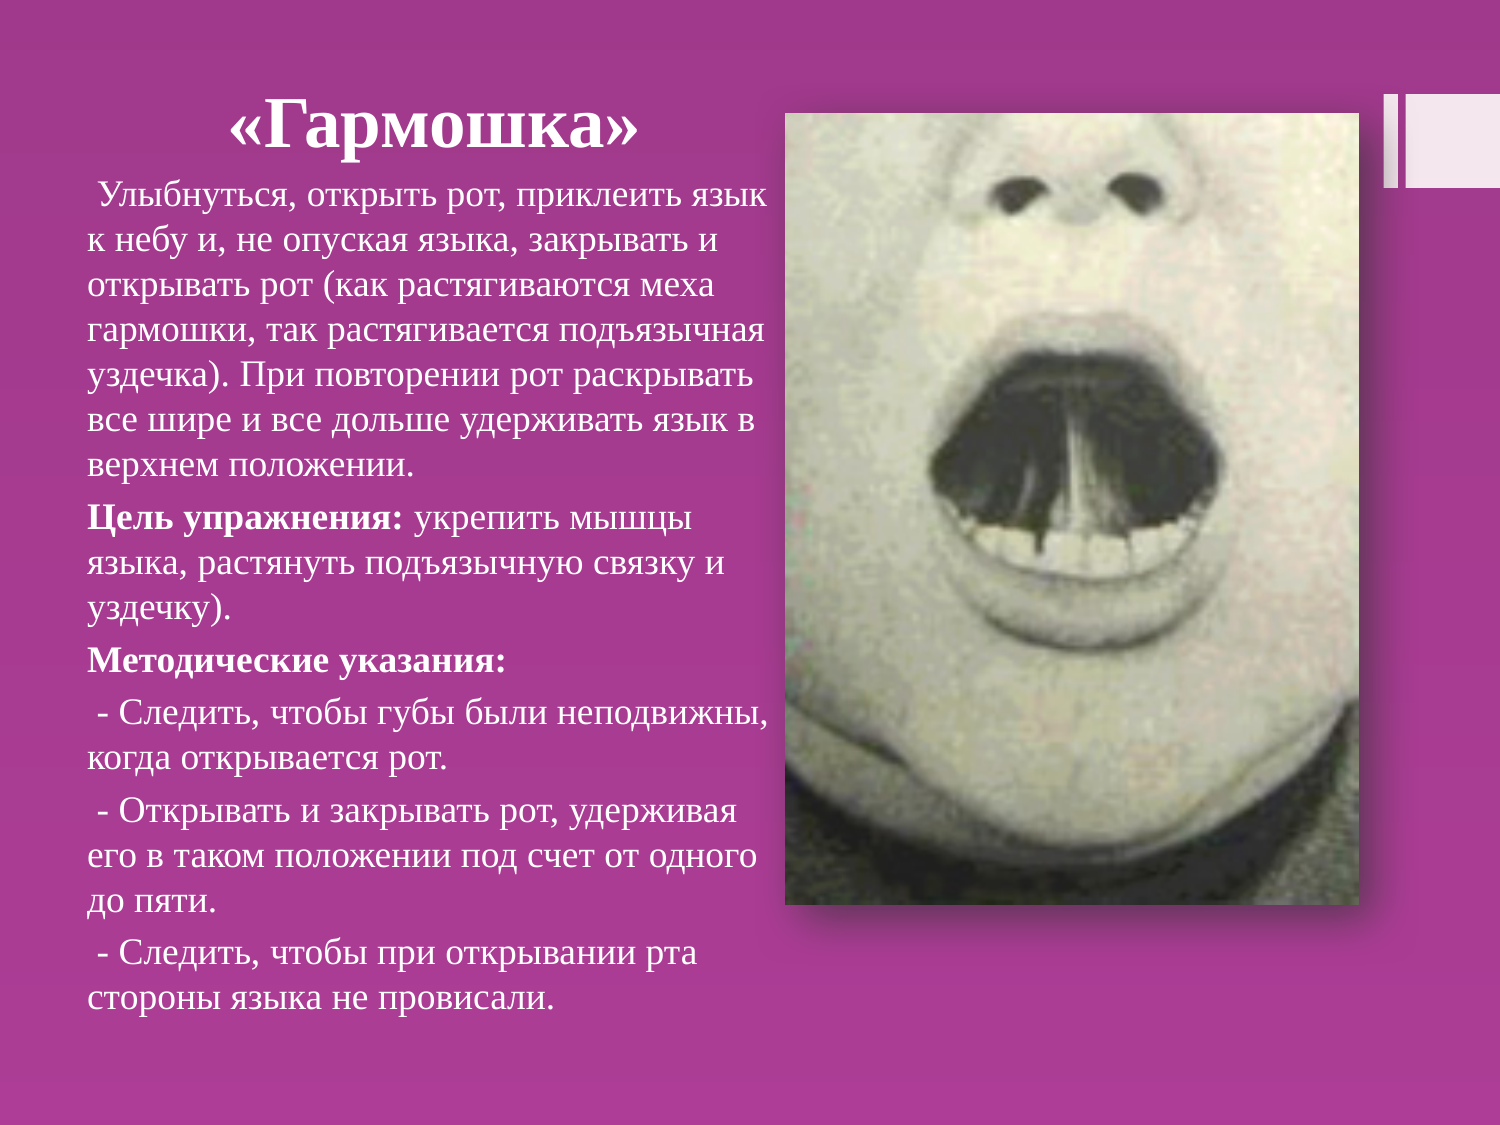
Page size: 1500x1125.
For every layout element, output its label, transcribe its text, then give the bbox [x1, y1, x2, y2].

picture [784, 113, 1359, 906]
list «Гармошка» Улыбнуться, открыть рот, приклеить язык к небу и, не опуская языка, закрывать и открывать рот (как растягиваются меха гармошки, так растягивается подъязычная уздечка). При повторении рот раскрывать все шире и все дольше удерживать язык в верхнем положении. Цель упражнения: укрепить мышцы языка, растянуть подъязычную связку и уздечку). Методические указания: - Следить, чтобы губы были неподвижны, когда открывается рот. - Открывать и закрывать рот, удерживая его в таком положении под счет от одного до пяти. - Следить, чтобы при открывании рта стороны языка не провисали. [64, 66, 798, 1035]
